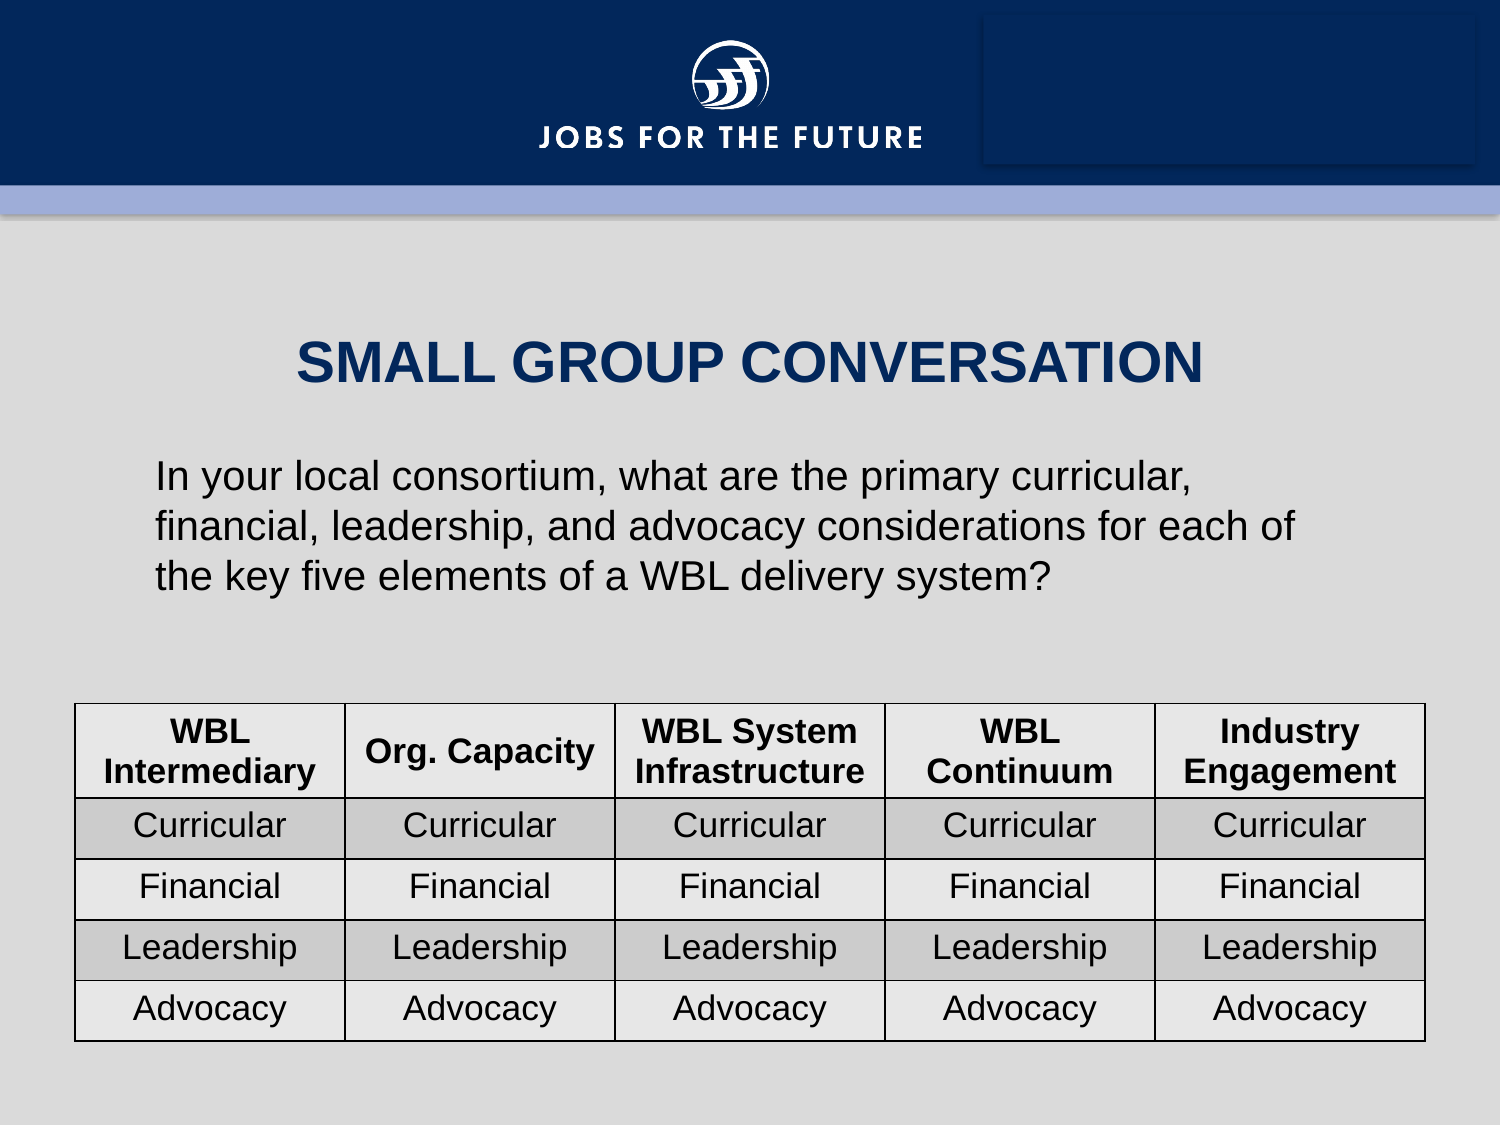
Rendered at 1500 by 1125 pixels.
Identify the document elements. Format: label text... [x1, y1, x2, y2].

table_cell Advocacy [616, 981, 884, 1040]
table_cell Curricular [616, 799, 884, 858]
table_header WBL System Infrastructure [616, 704, 884, 797]
table_cell Curricular [346, 799, 614, 858]
table_cell Advocacy [76, 981, 344, 1040]
title Small Group CONVERSATION [140, 316, 1362, 440]
list In your local consortium, what are the primary curricular, financial, leadership, and advocacy considerations for each of the key five elements of a WBL delivery system? [140, 440, 1362, 702]
table_header Industry Engagement [1156, 704, 1424, 797]
table_cell Leadership [1156, 921, 1424, 980]
table_cell Advocacy [886, 981, 1154, 1040]
table_cell Curricular [886, 799, 1154, 858]
table_header Org. Capacity [346, 704, 614, 797]
table_cell Leadership [76, 921, 344, 980]
table_header WBL Intermediary [76, 704, 344, 797]
table_cell Leadership [616, 921, 884, 980]
table_cell Leadership [886, 921, 1154, 980]
table_cell Curricular [76, 799, 344, 858]
table_cell Financial [76, 860, 344, 919]
table_cell Financial [616, 860, 884, 919]
table_cell Financial [1156, 860, 1424, 919]
table_cell Curricular [1156, 799, 1424, 858]
table_cell Financial [886, 860, 1154, 919]
table_cell Advocacy [346, 981, 614, 1040]
table_cell Financial [346, 860, 614, 919]
table_cell Leadership [346, 921, 614, 980]
table_cell Advocacy [1156, 981, 1424, 1040]
table_header WBL Continuum [886, 704, 1154, 797]
